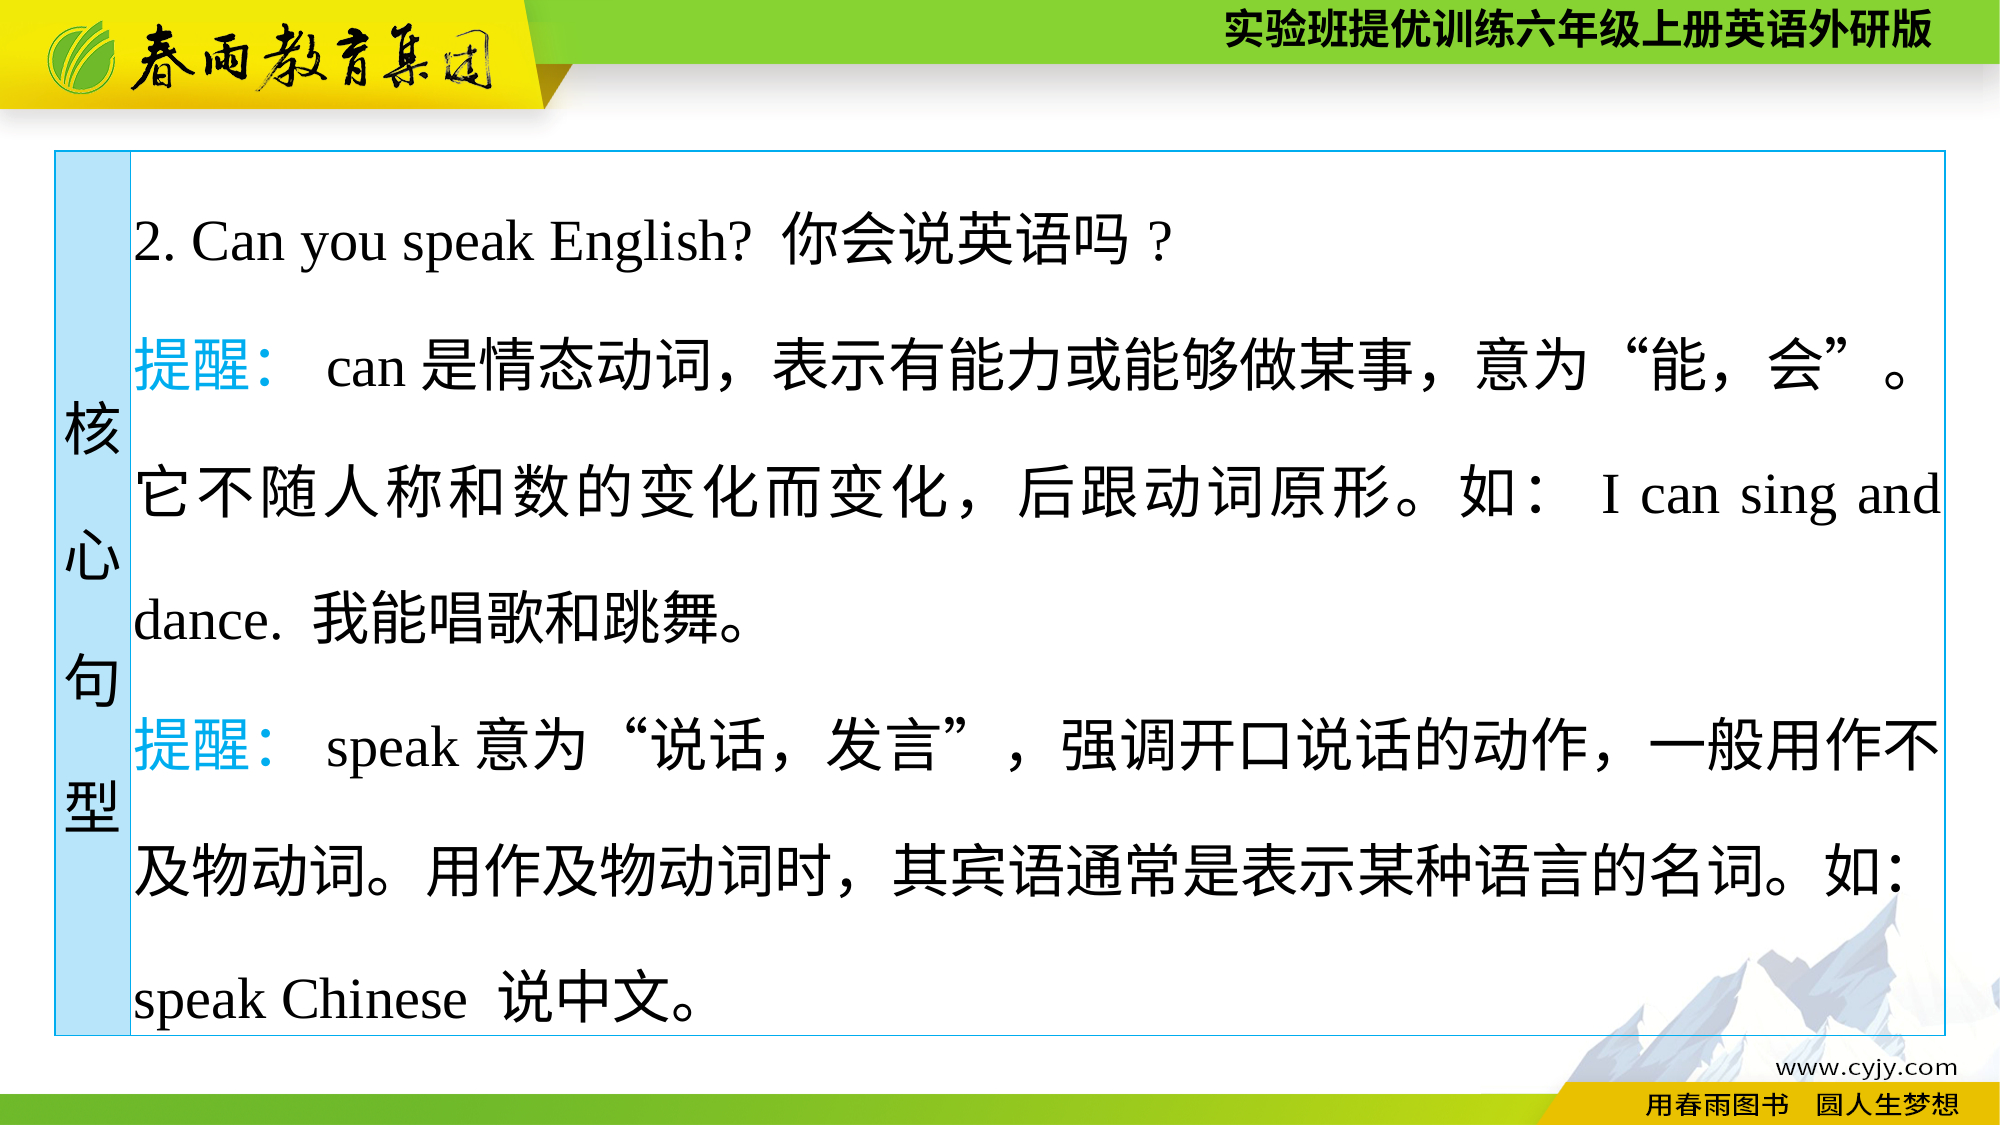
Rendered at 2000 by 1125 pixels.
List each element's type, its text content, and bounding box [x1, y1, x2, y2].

table_header 核 心 句 型 [56, 152, 130, 1035]
picture [0, 0, 2000, 1125]
table_header 2. Can you speak English? 你会说英语吗? 提醒：can是情态动词，表示有能力或能够做某事，意为“能，会”。它不随人称和数的变化而变化，后跟动词原形。如：I can sing and dance. 我能唱歌和跳舞。 提醒：speak意为“说话，发言”，强调开口说话的动作，一般用作不及物动词。用作及物动词时，其宾语通常是表示某种语言的名词。如：speak Chinese 说中文。 [131, 152, 1944, 1035]
